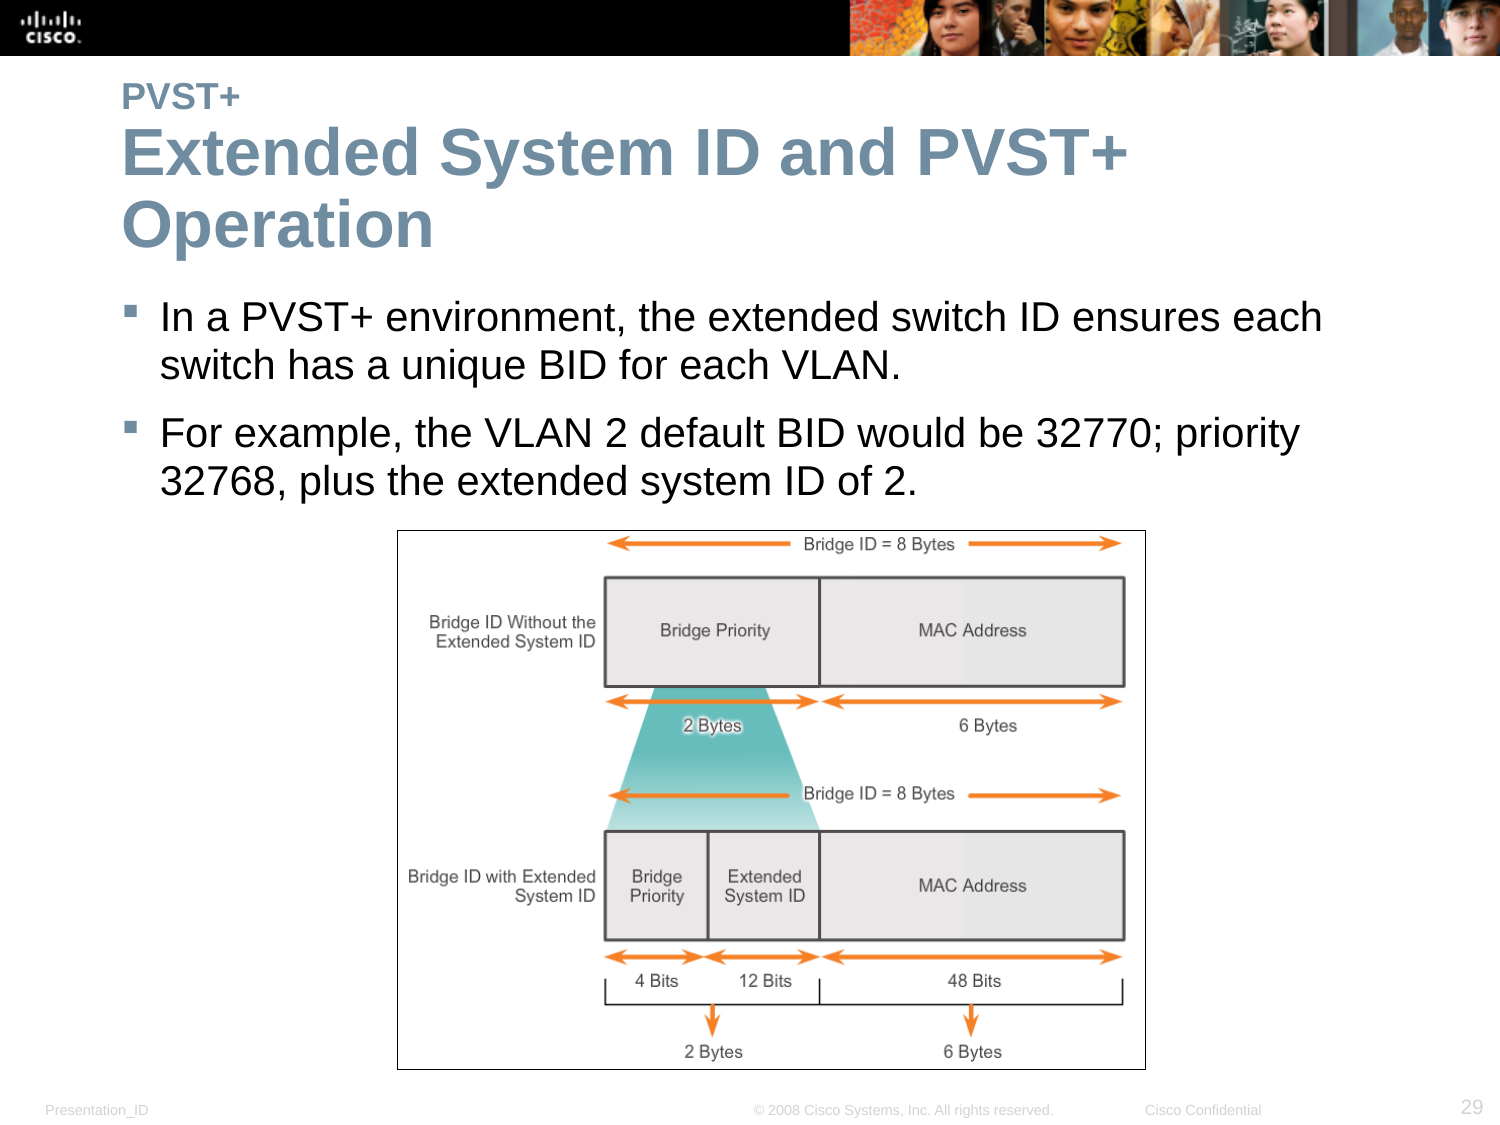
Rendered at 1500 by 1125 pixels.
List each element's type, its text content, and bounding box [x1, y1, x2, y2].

title PVST+ Extended System ID and PVST+ Operation [107, 130, 1444, 269]
list In a PVST+ environment, the extended switch ID ensures each switch has a unique BID for each VLAN. For example, the VLAN 2 default BID would be 32770; priority 32768, plus the extended system ID of 2. [107, 286, 1411, 995]
picture [397, 530, 1147, 1071]
picture [0, 0, 1500, 56]
